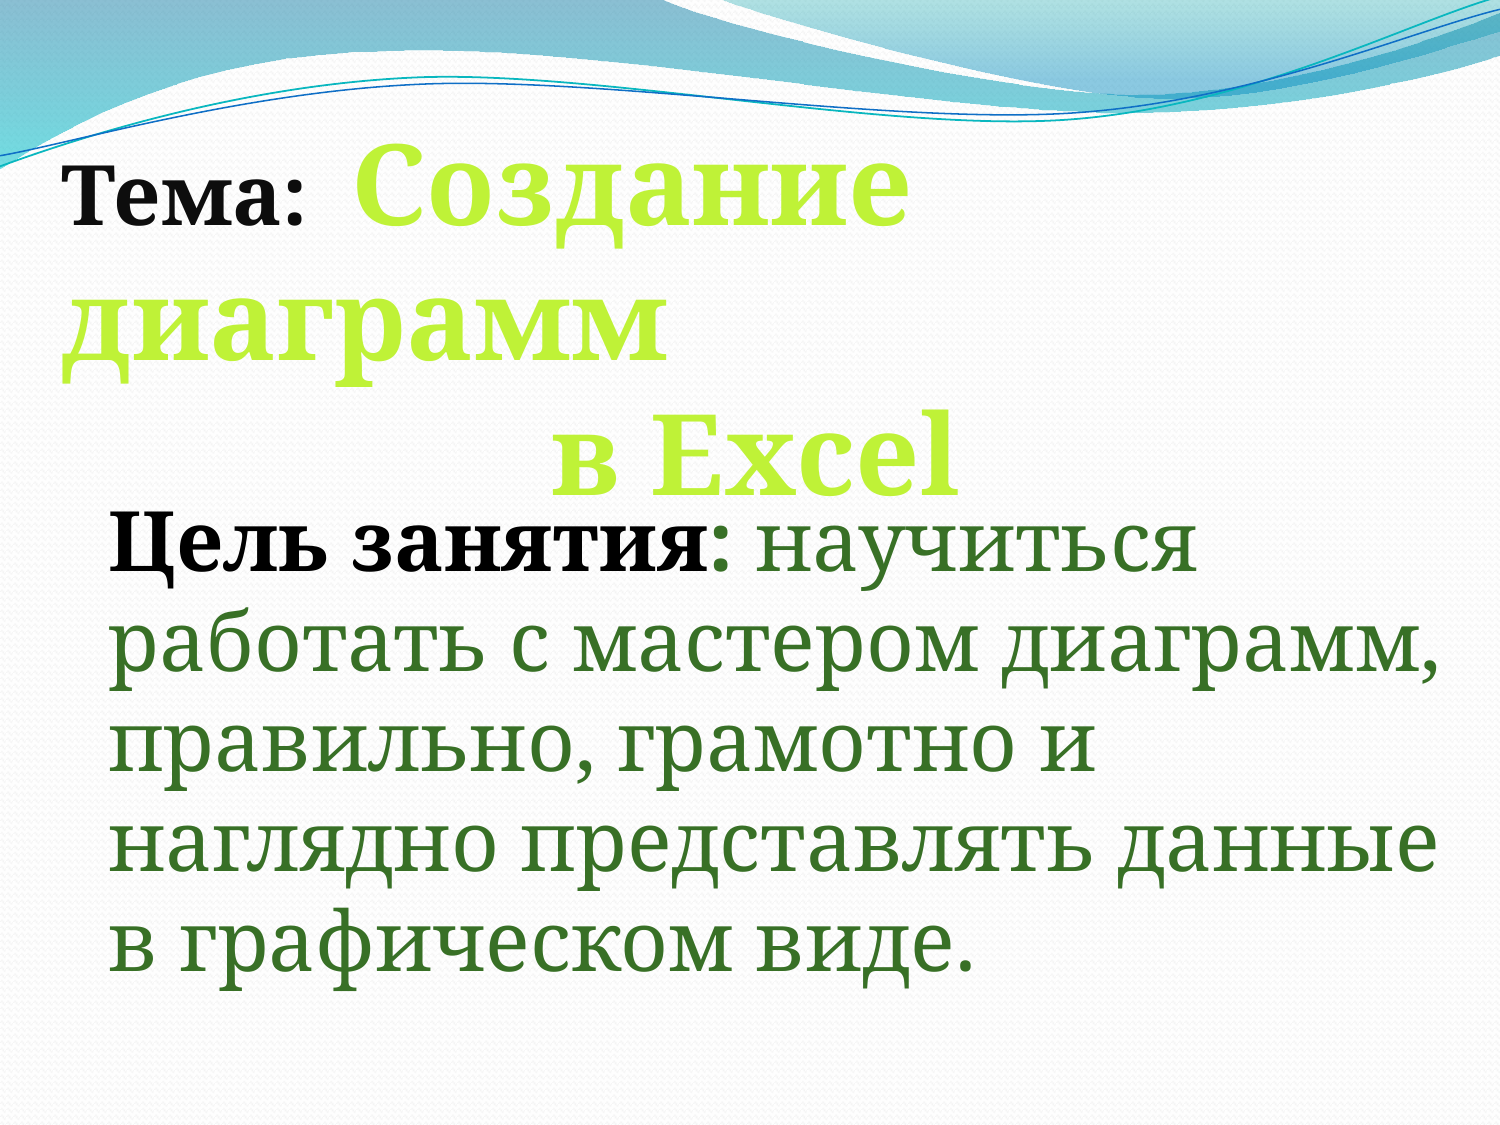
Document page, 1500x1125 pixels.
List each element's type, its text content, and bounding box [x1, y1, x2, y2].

text_box Цель занятия: научиться работать с мастером диаграмм, правильно, грамотно и наглядно представлять данные в графическом виде. [93, 480, 1500, 996]
text_box Тема: Создание диаграмм в Excel [46, 105, 1465, 526]
